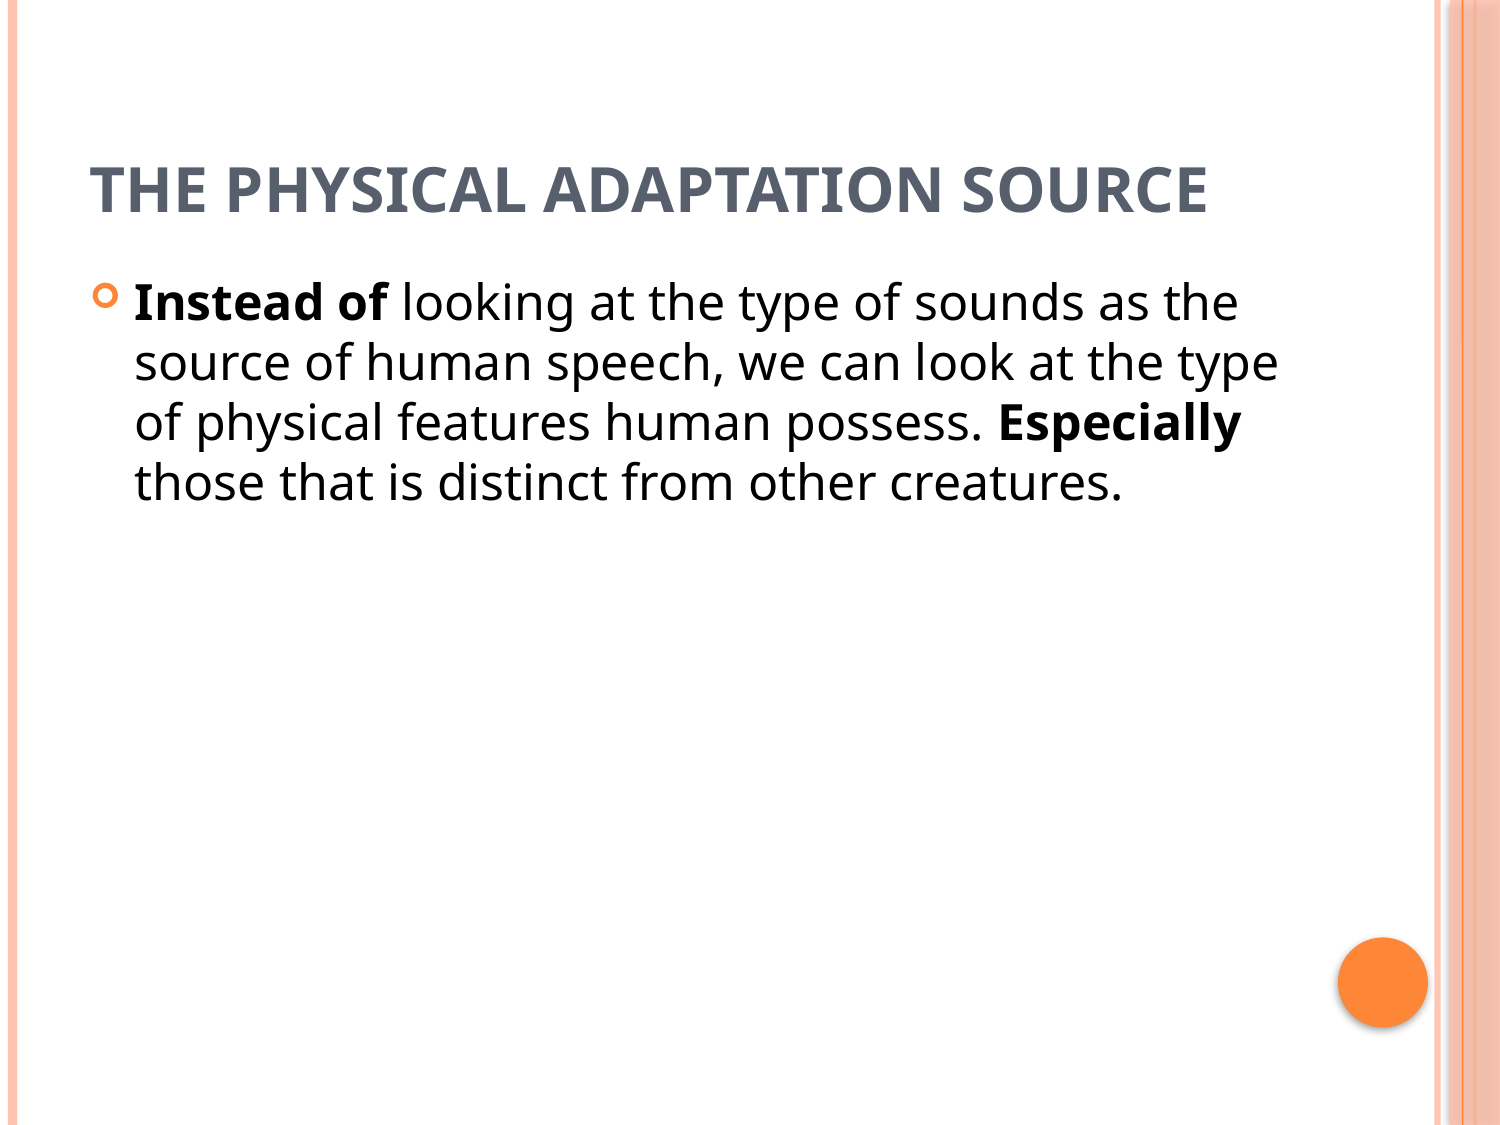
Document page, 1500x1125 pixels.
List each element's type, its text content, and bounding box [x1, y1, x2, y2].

title The physical adaptation source [75, 45, 1300, 233]
list Instead of looking at the type of sounds as the source of human speech, we can look at the type of physical features human possess. Especially those that is distinct from other creatures. [75, 262, 1300, 1062]
